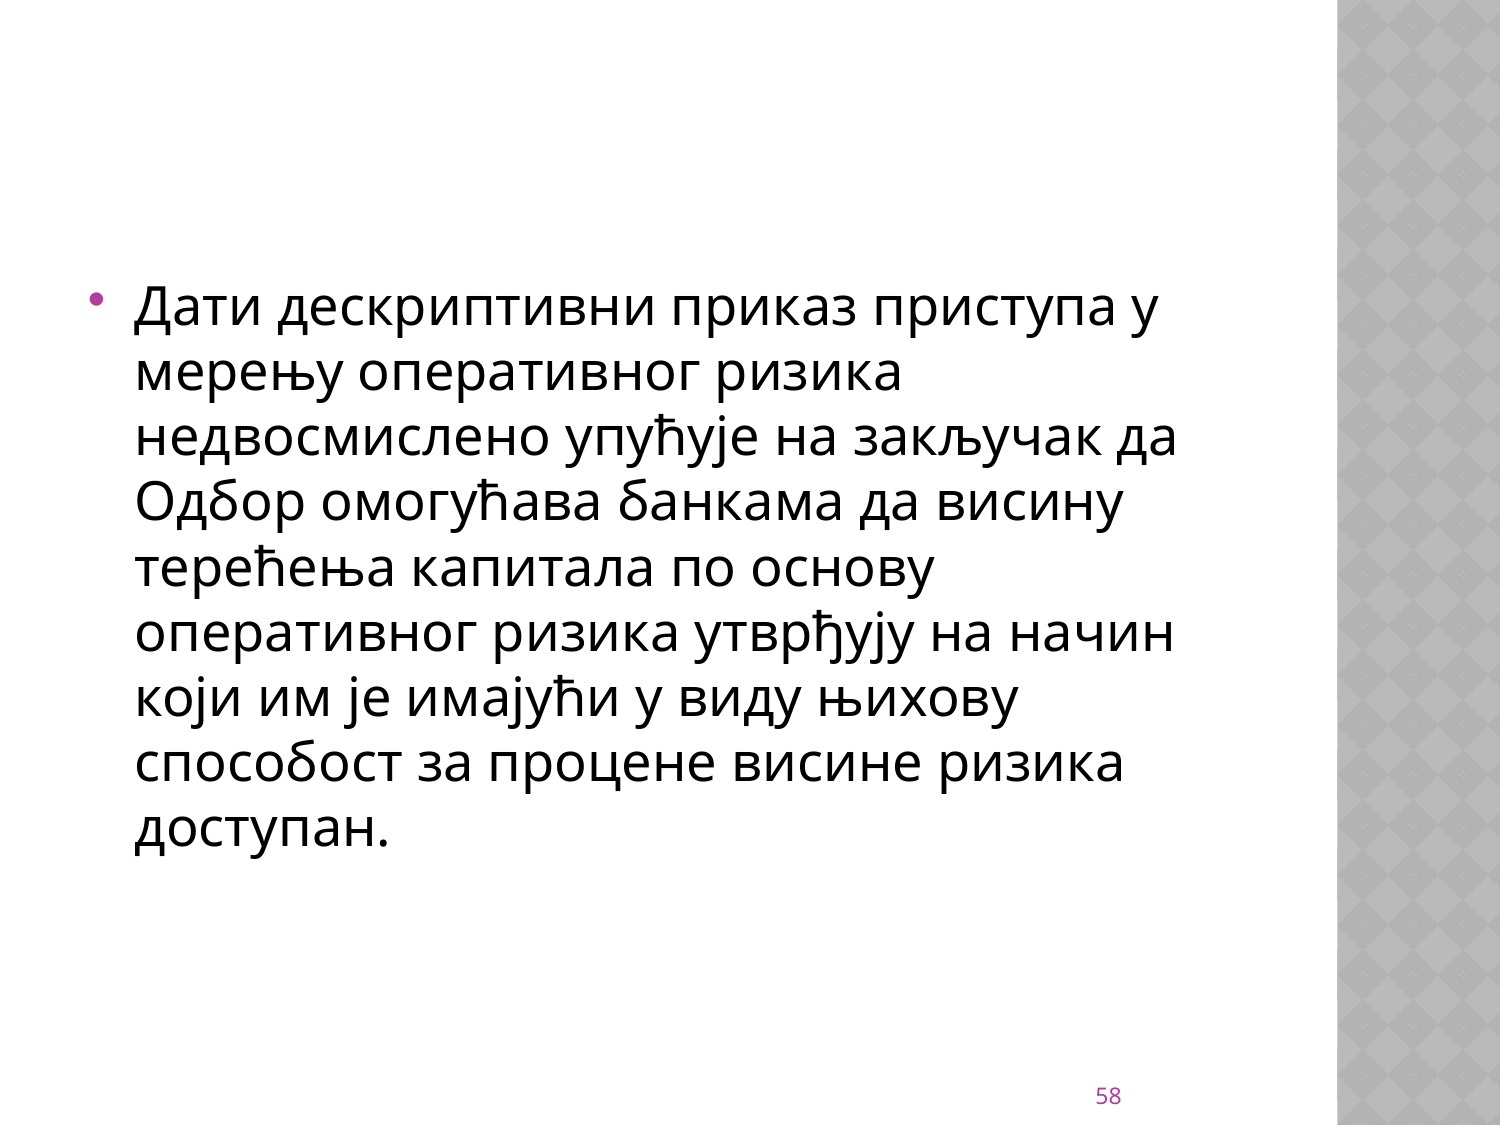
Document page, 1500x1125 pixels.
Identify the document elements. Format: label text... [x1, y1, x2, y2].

slide_number 58 [1025, 1075, 1122, 1113]
list Дати дескриптивни приказ приступа у мерењу оперативног ризика недвосмислено упућује на закључак да Одбор омогућава банкама да висину терећења капитала по основу оперативног ризика утврђују на начин који им је имајући у виду њихову способост за процене висине ризика доступан. [75, 264, 1263, 1059]
